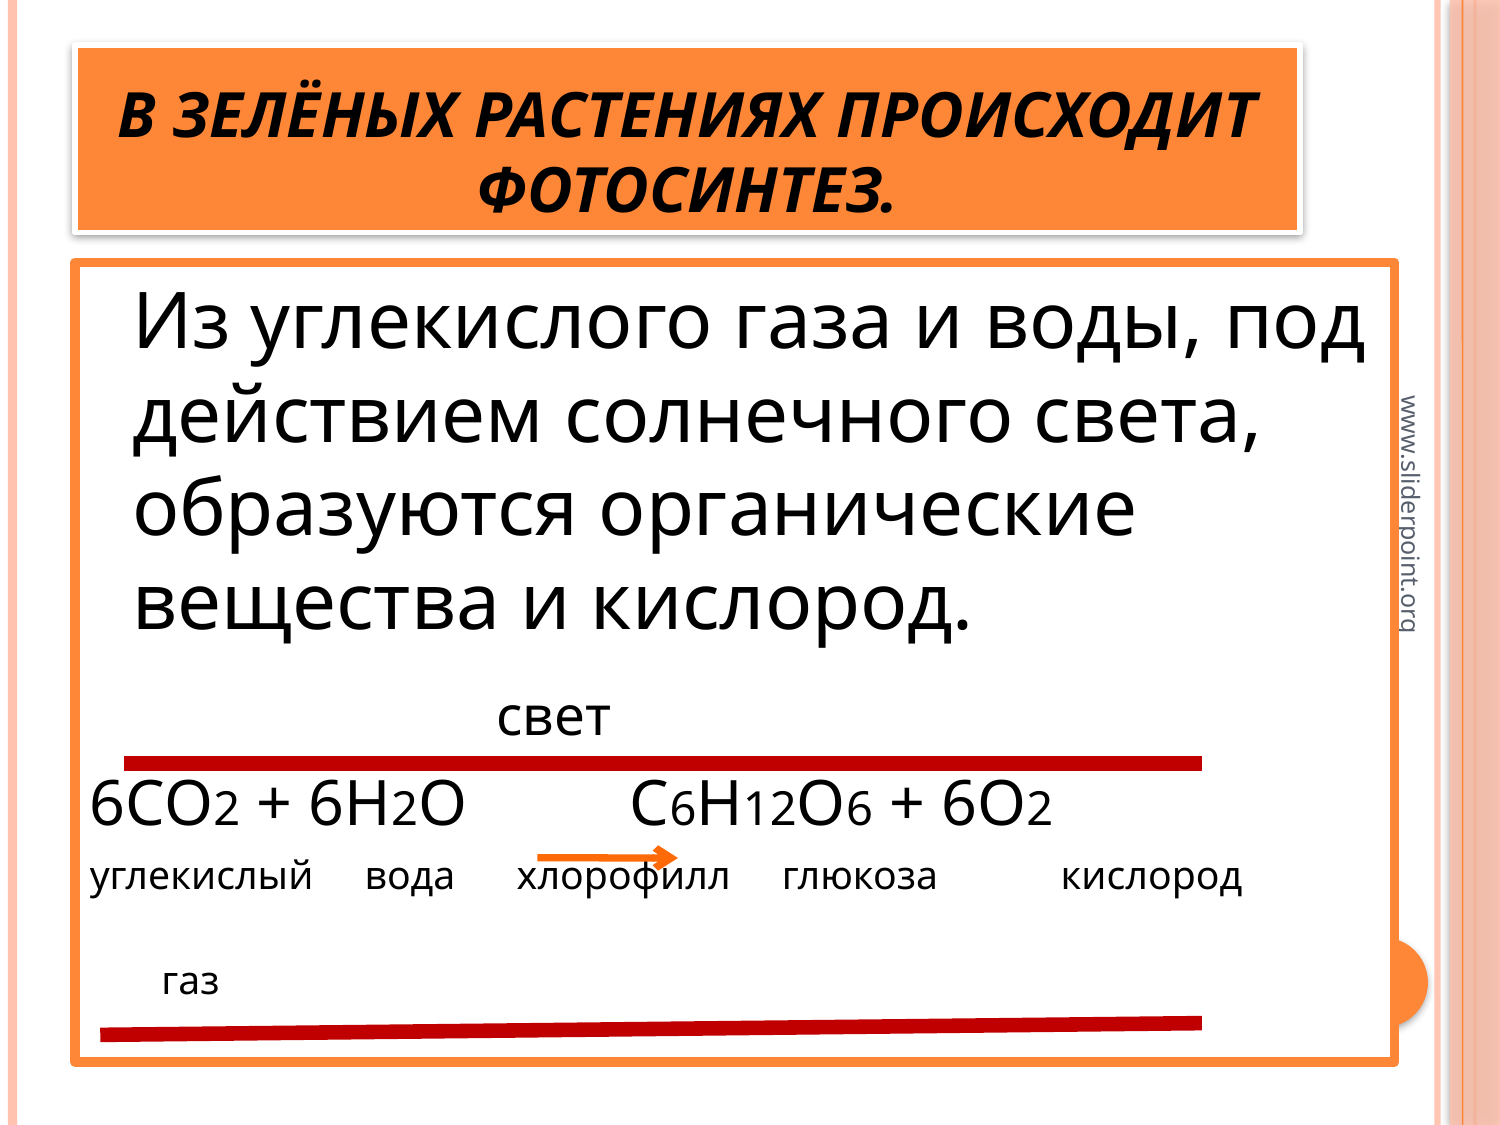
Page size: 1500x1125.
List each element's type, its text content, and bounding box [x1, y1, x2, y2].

footer www.sliderpoint.org [1379, 380, 1440, 906]
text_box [99, 1022, 1203, 1036]
title В зелёных растениях происходит фотосинтез. [72, 42, 1303, 235]
list Из углекислого газа и воды, под действием солнечного света, образуются органические вещества и кислород. свет 6CO2 + 6H2O C6H12O6 + 6O2 углекислый вода хлорофилл глюкоза кислород газ [73, 260, 1397, 1064]
